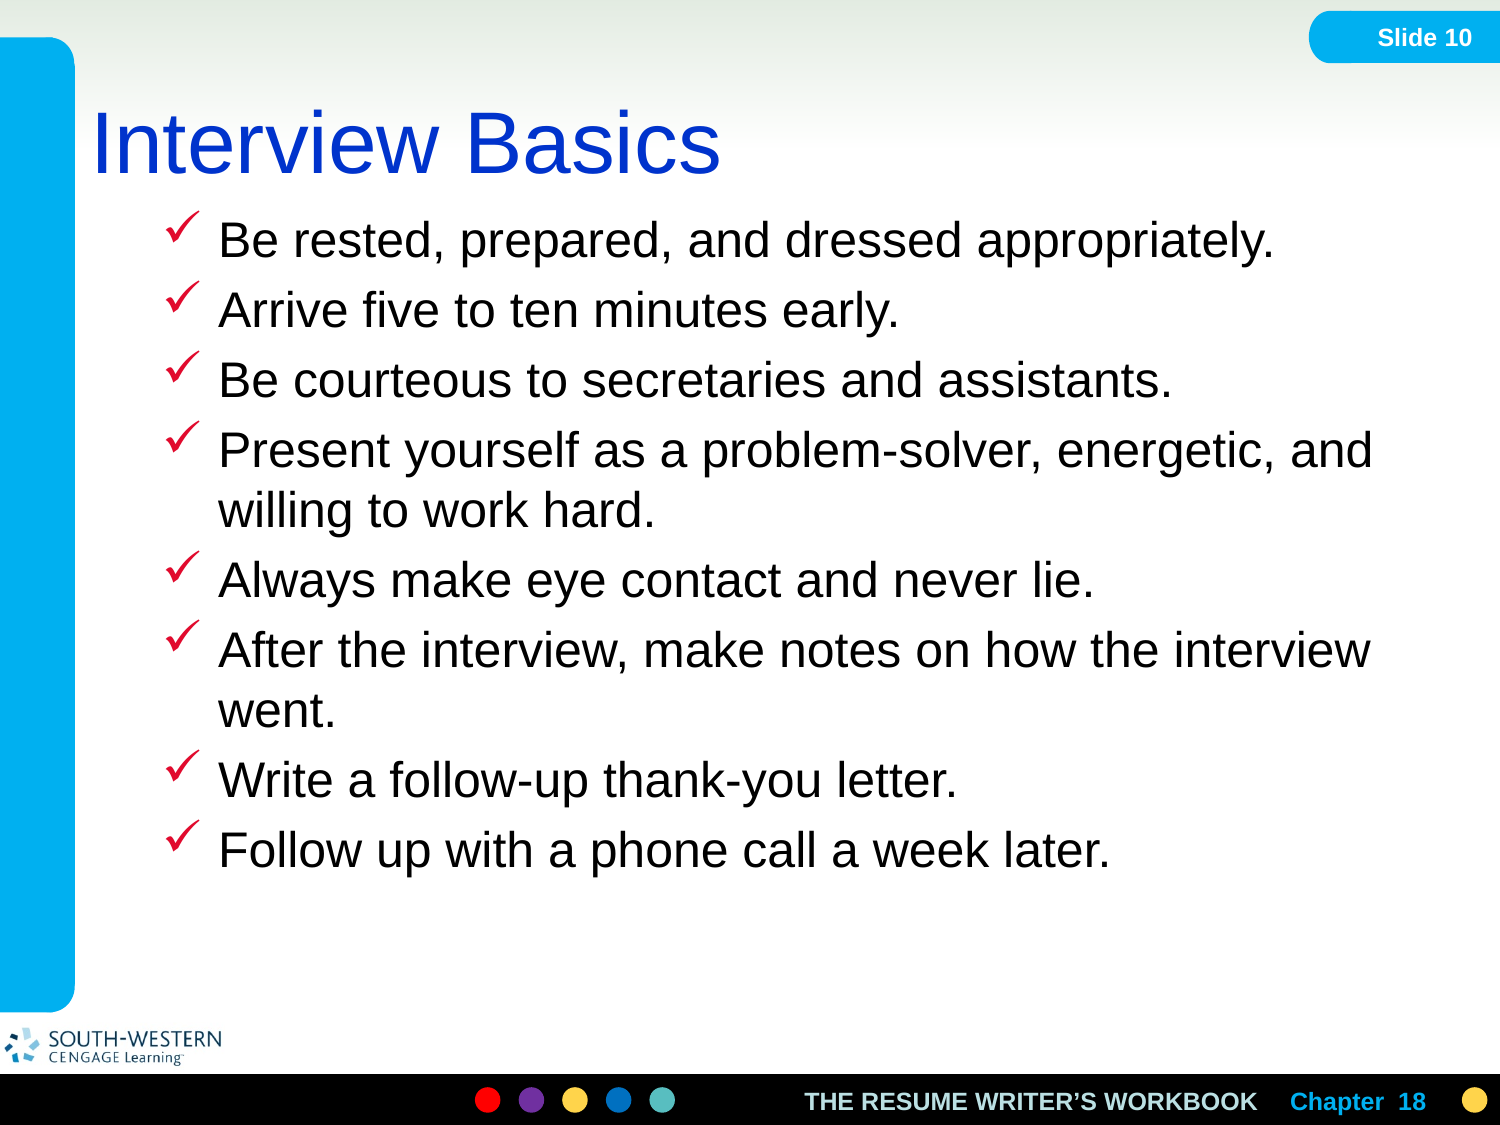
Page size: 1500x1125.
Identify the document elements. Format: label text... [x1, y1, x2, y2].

footer Chapter 18 [1274, 1075, 1476, 1125]
title Interview Basics [74, 44, 1426, 233]
picture [0, 1022, 225, 1073]
slide_number Slide 10 [1312, 13, 1488, 93]
list Be rested, prepared, and dressed appropriately. Arrive five to ten minutes early. Be courteous to secretaries and assistants. Present yourself as a problem-solver, energetic, and willing to work hard. Always make eye contact and never lie. After the interview, make notes on how the interview went. Write a follow-up thank-you letter. Follow up with a phone call a week later. [99, 199, 1451, 926]
